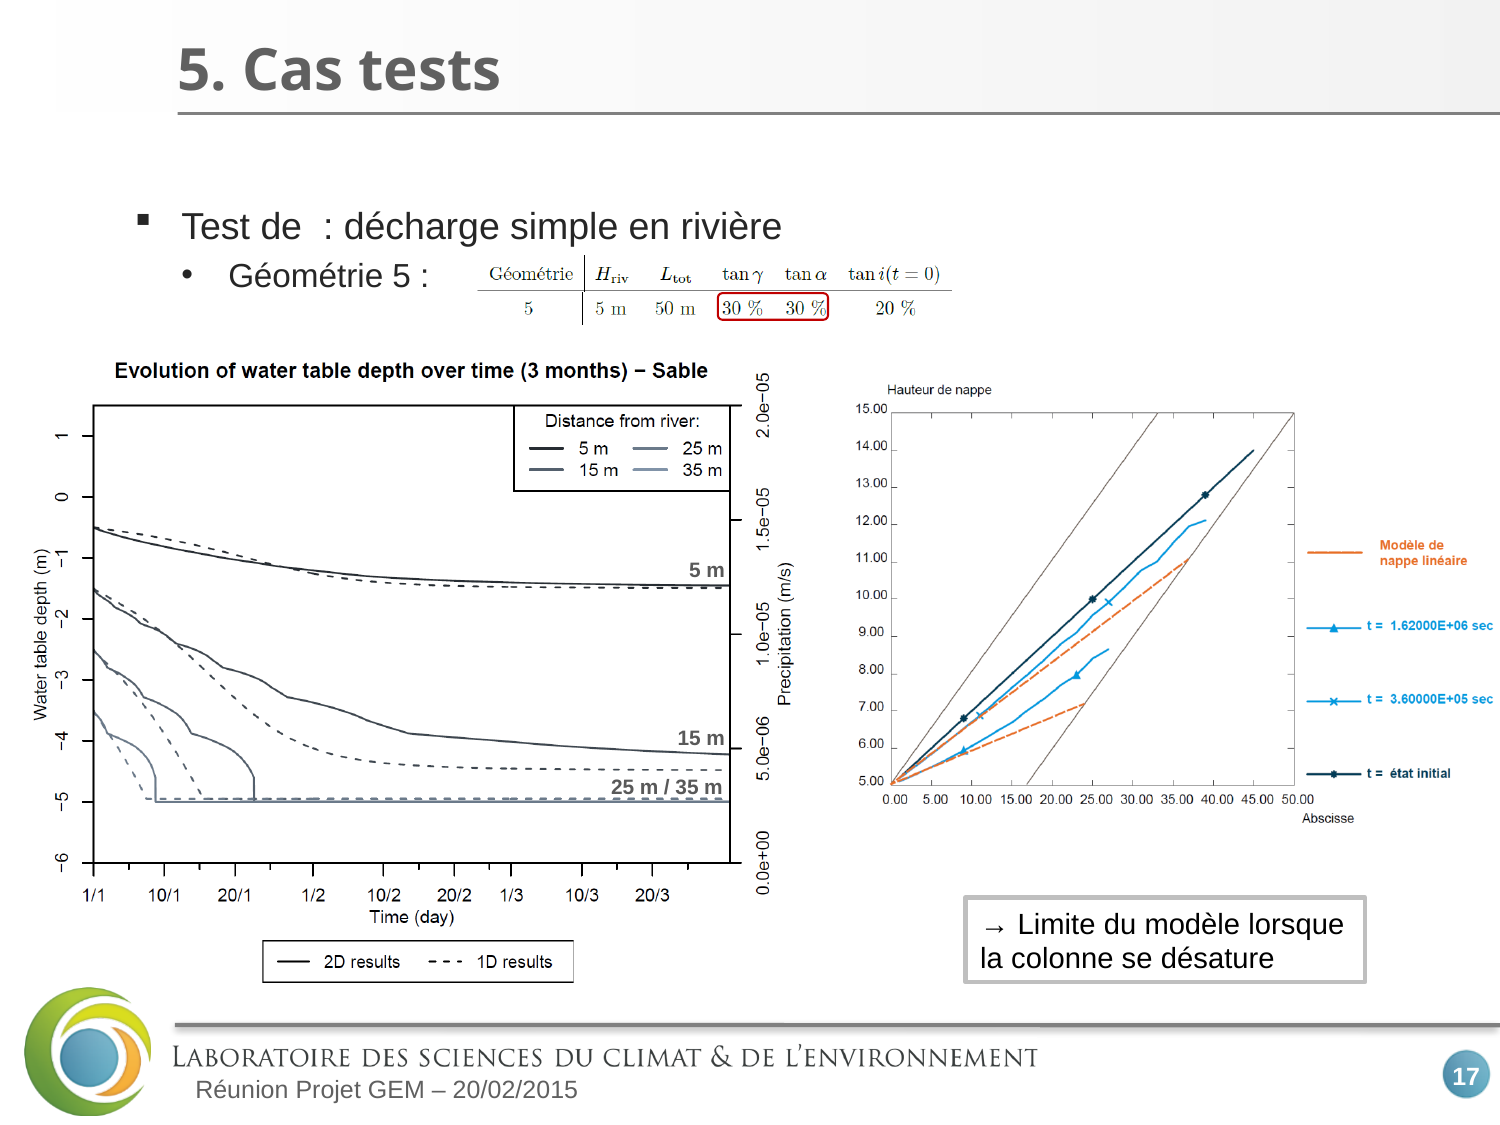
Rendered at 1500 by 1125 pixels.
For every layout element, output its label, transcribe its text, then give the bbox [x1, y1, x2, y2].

picture [24, 987, 151, 1116]
picture [848, 373, 1495, 831]
text_box Réunion Projet GEM – 20/02/2015 [180, 1058, 656, 1119]
picture [29, 361, 794, 928]
text_box → Limite du modèle lorsque la colonne se désature [963, 895, 1367, 984]
picture [1438, 1046, 1500, 1109]
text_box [467, 247, 963, 327]
title 5. Cas tests [162, 24, 1403, 85]
picture [261, 940, 574, 983]
